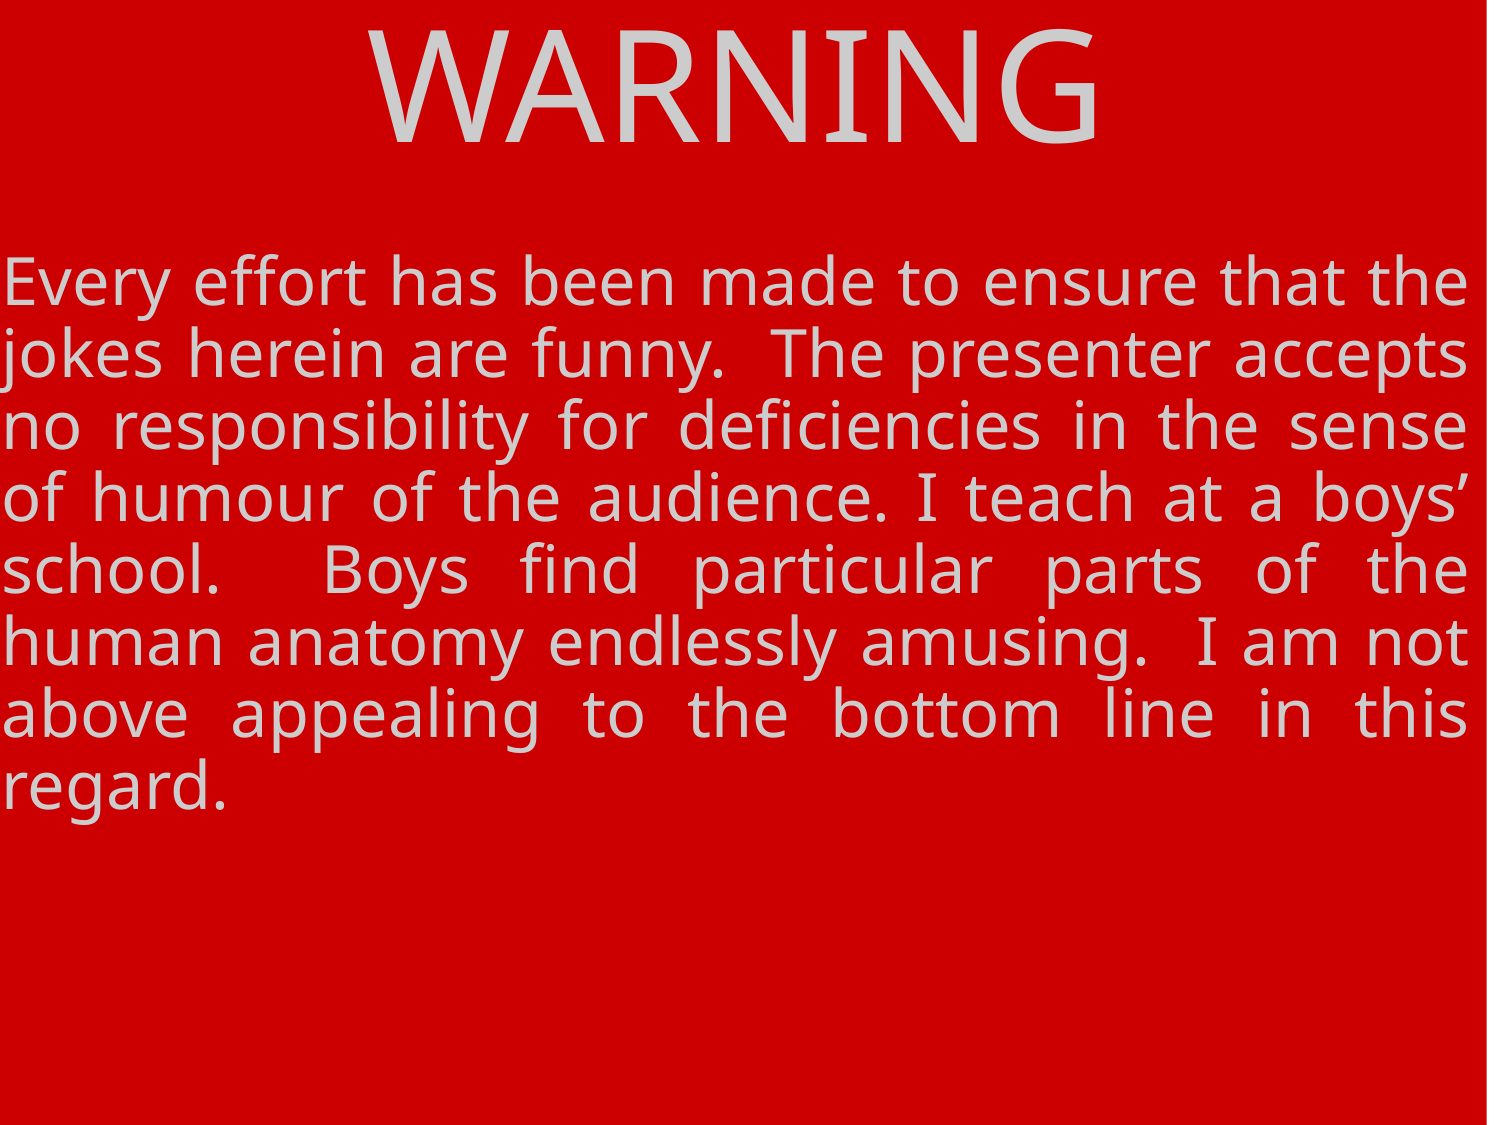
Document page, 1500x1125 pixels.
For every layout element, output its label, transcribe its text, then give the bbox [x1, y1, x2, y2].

list WARNING Every effort has been made to ensure that the jokes herein are funny. The presenter accepts no responsibility for deficiencies in the sense of humour of the audience. I teach at a boys’ school. Boys find particular parts of the human anatomy endlessly amusing. I am not above appealing to the bottom line in this regard. [0, 0, 1487, 1125]
